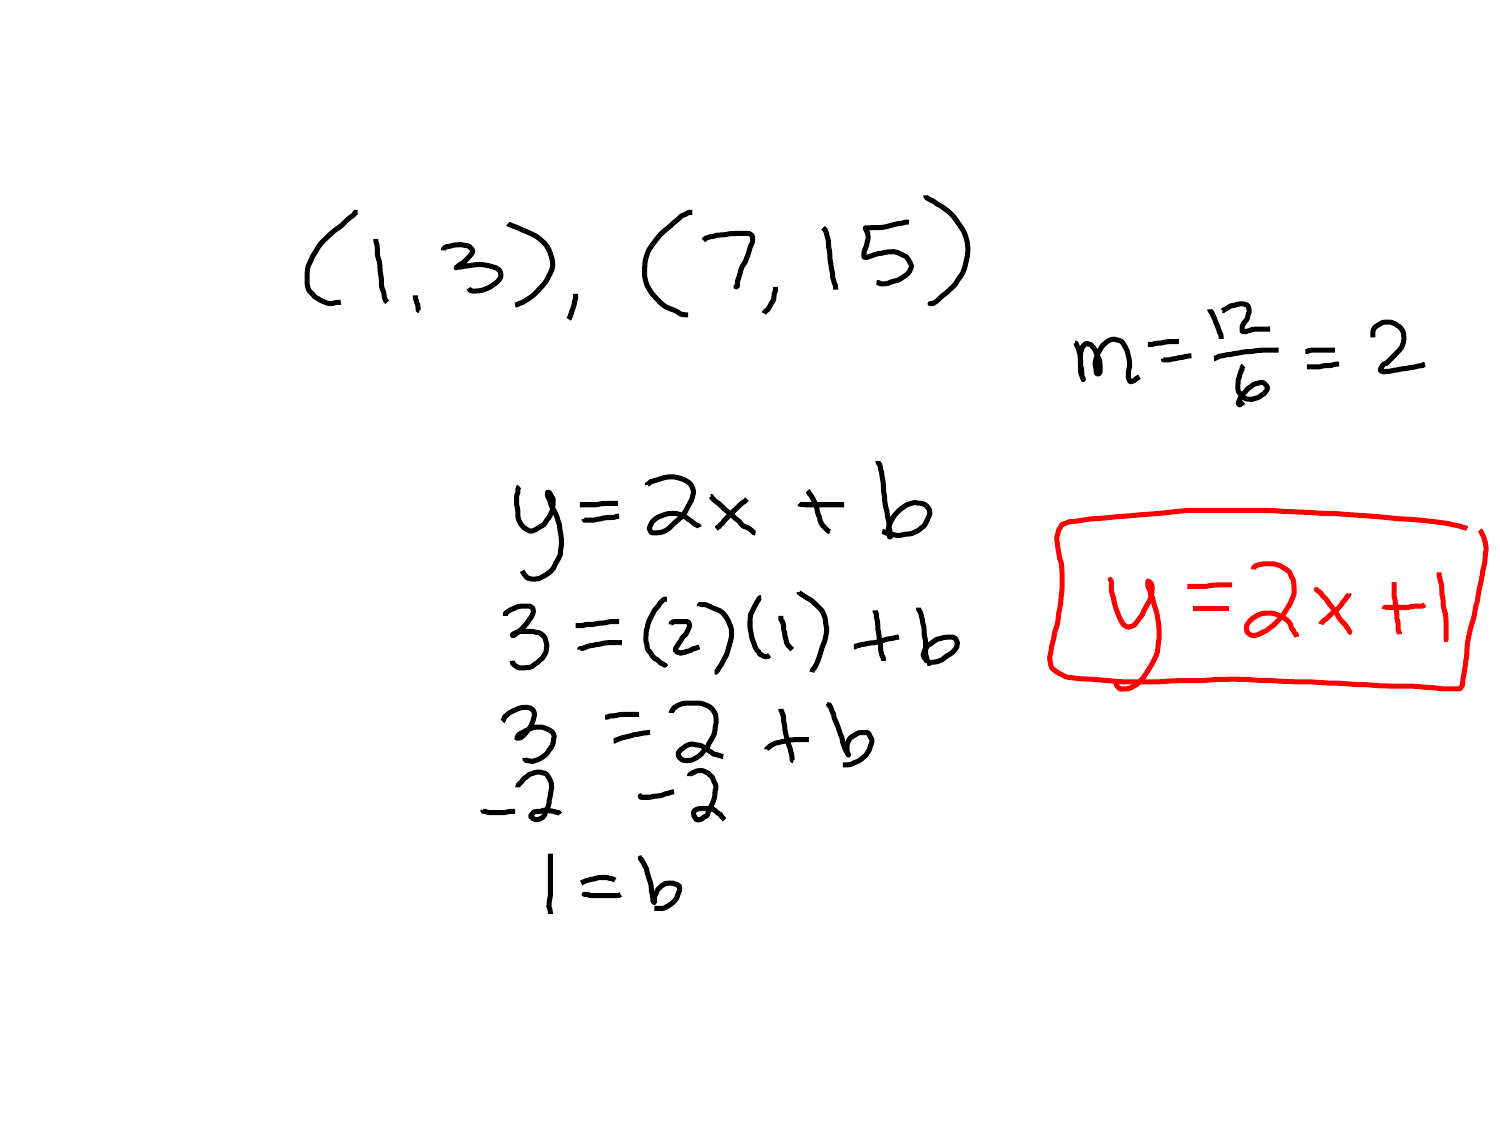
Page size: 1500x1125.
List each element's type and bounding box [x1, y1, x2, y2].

text_box [575, 620, 620, 627]
text_box [583, 893, 622, 897]
text_box [822, 227, 837, 290]
text_box [643, 211, 693, 316]
text_box [807, 490, 831, 533]
text_box [688, 769, 726, 821]
text_box [583, 515, 620, 521]
text_box [787, 745, 794, 762]
text_box [1074, 338, 1140, 383]
text_box [1214, 349, 1279, 360]
text_box [579, 641, 622, 650]
text_box [780, 708, 789, 739]
text_box [925, 195, 969, 305]
text_box [798, 502, 814, 506]
text_box [731, 514, 756, 534]
text_box [670, 620, 700, 654]
text_box [567, 293, 577, 320]
text_box [715, 498, 748, 530]
text_box [798, 592, 828, 673]
text_box [853, 636, 900, 648]
text_box [507, 223, 554, 306]
text_box [548, 853, 552, 914]
text_box [1372, 321, 1426, 373]
text_box [917, 607, 959, 665]
text_box [780, 615, 793, 651]
text_box [670, 702, 724, 762]
text_box [879, 642, 885, 661]
text_box [639, 857, 681, 910]
text_box [375, 238, 388, 303]
text_box [442, 243, 502, 292]
text_box [874, 610, 881, 640]
text_box [482, 809, 516, 814]
text_box [863, 221, 913, 285]
text_box [1147, 340, 1179, 346]
text_box [605, 713, 639, 718]
text_box [877, 461, 931, 538]
text_box [414, 295, 420, 312]
text_box [517, 771, 561, 821]
text_box [579, 502, 618, 506]
text_box [501, 706, 555, 763]
text_box [1222, 303, 1271, 333]
text_box [639, 790, 675, 799]
text_box [1162, 355, 1192, 361]
text_box [1305, 349, 1335, 353]
text_box [749, 596, 771, 658]
text_box [827, 703, 873, 766]
text_box [698, 603, 733, 673]
text_box [1049, 510, 1487, 690]
text_box [580, 876, 616, 884]
text_box [763, 286, 777, 314]
text_box [645, 598, 667, 667]
text_box [306, 211, 358, 305]
text_box [1306, 363, 1340, 368]
text_box [1209, 309, 1222, 339]
text_box [766, 738, 809, 750]
text_box [504, 605, 548, 669]
text_box [710, 495, 730, 514]
text_box [1237, 364, 1269, 406]
text_box [515, 485, 563, 580]
text_box [613, 731, 651, 742]
text_box [646, 476, 701, 534]
text_box [703, 232, 754, 288]
